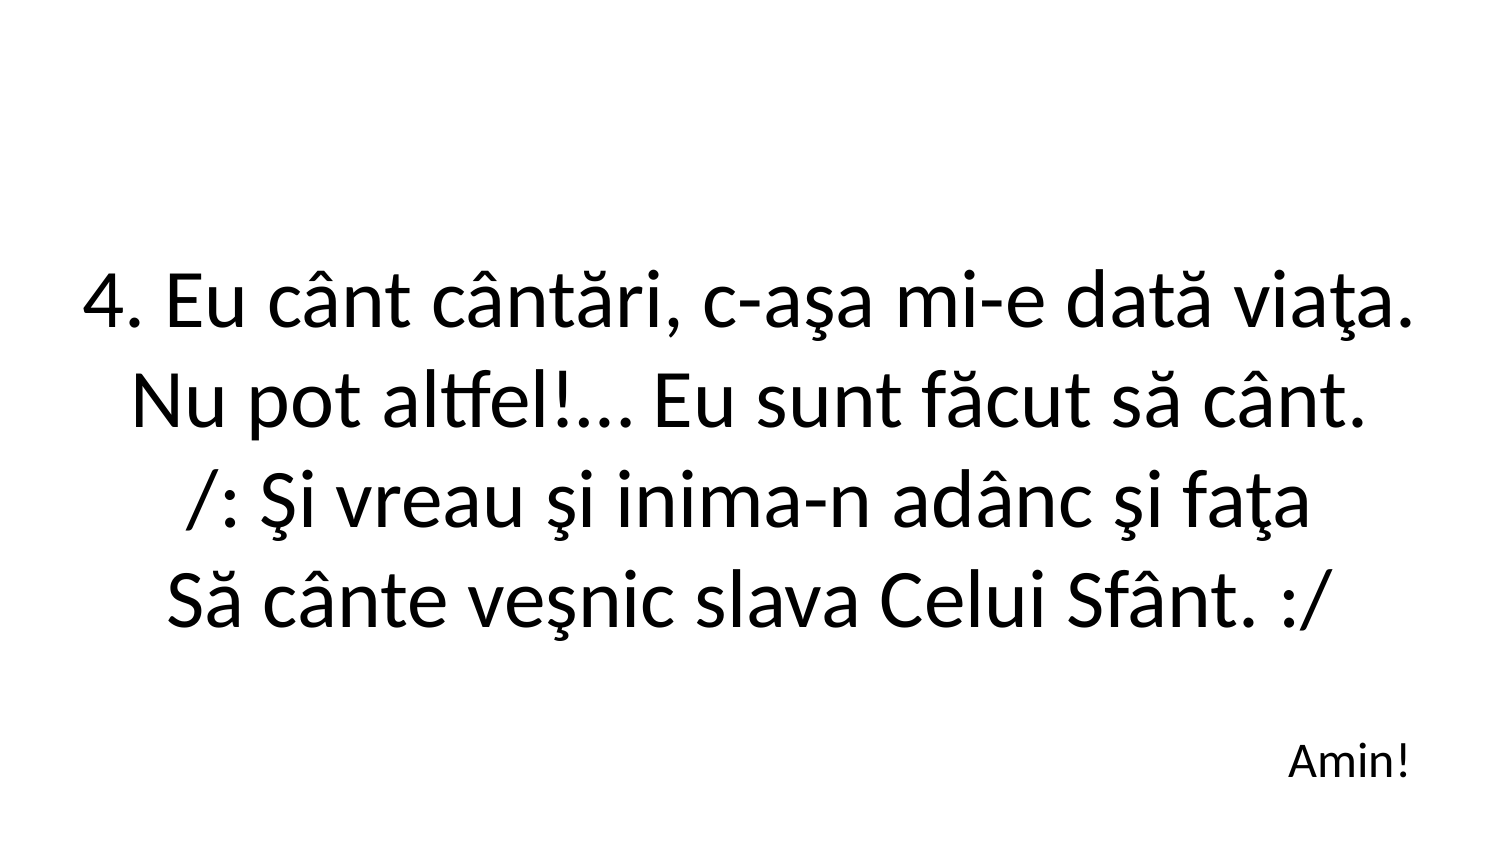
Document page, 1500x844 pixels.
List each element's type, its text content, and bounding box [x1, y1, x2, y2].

text_box 4. Eu cânt cântări, c-aşa mi-e dată viaţa. Nu pot altfel!… Eu sunt făcut să cânt. /: Şi vreau şi inima-n adânc şi faţa Să cânte veşnic slava Celui Sfânt. :/ [67, 192, 1433, 652]
text_box Amin! [1273, 674, 1427, 795]
